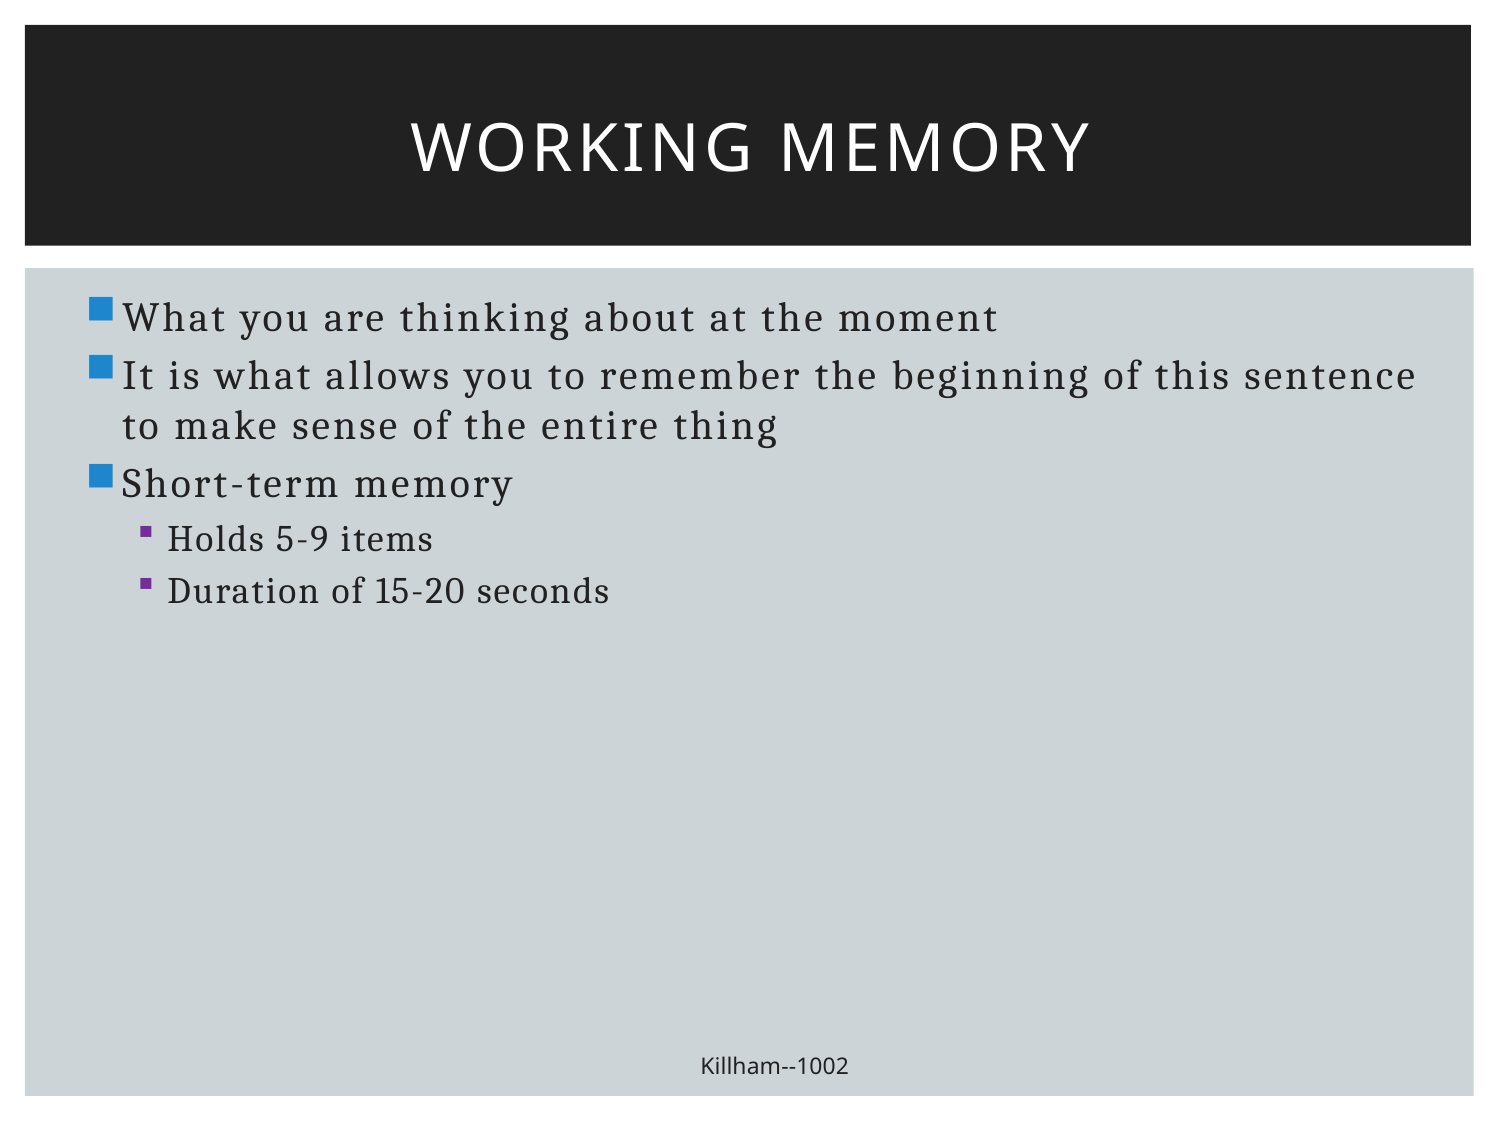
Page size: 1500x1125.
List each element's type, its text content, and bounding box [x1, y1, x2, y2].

title Working Memory [62, 58, 1438, 232]
footer Killham--1002 [500, 1042, 1050, 1088]
list What you are thinking about at the moment It is what allows you to remember the beginning of this sentence to make sense of the entire thing Short-term memory Holds 5-9 items Duration of 15-20 seconds [62, 281, 1442, 1005]
